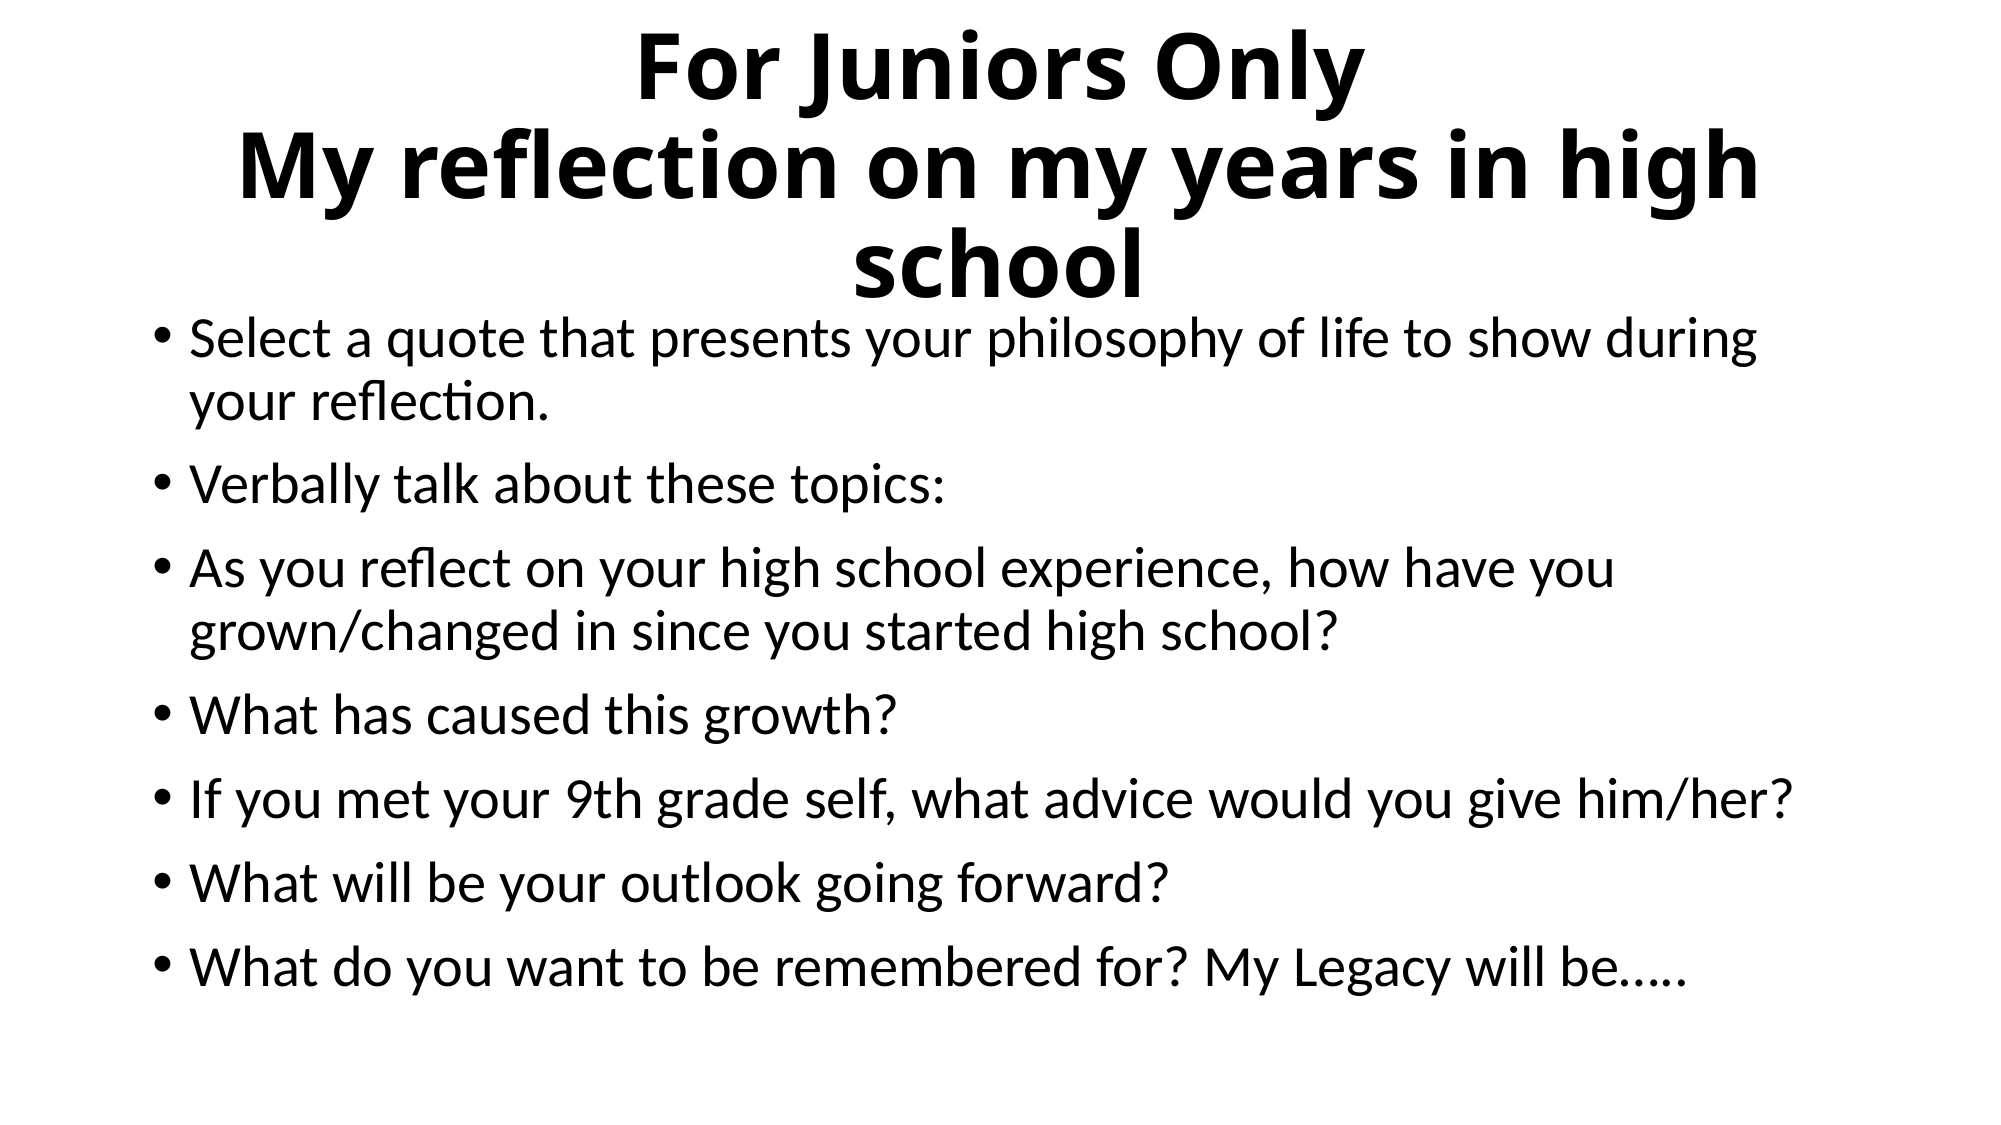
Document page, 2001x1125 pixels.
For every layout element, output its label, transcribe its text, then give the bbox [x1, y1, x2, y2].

title For Juniors Only My reflection on my years in high school [137, 59, 1863, 278]
list Select a quote that presents your philosophy of life to show during your reflection. Verbally talk about these topics: As you reflect on your high school experience, how have you grown/changed in since you started high school? What has caused this growth? If you met your 9th grade self, what advice would you give him/her? What will be your outlook going forward? What do you want to be remembered for? My Legacy will be….. [137, 299, 1863, 1014]
